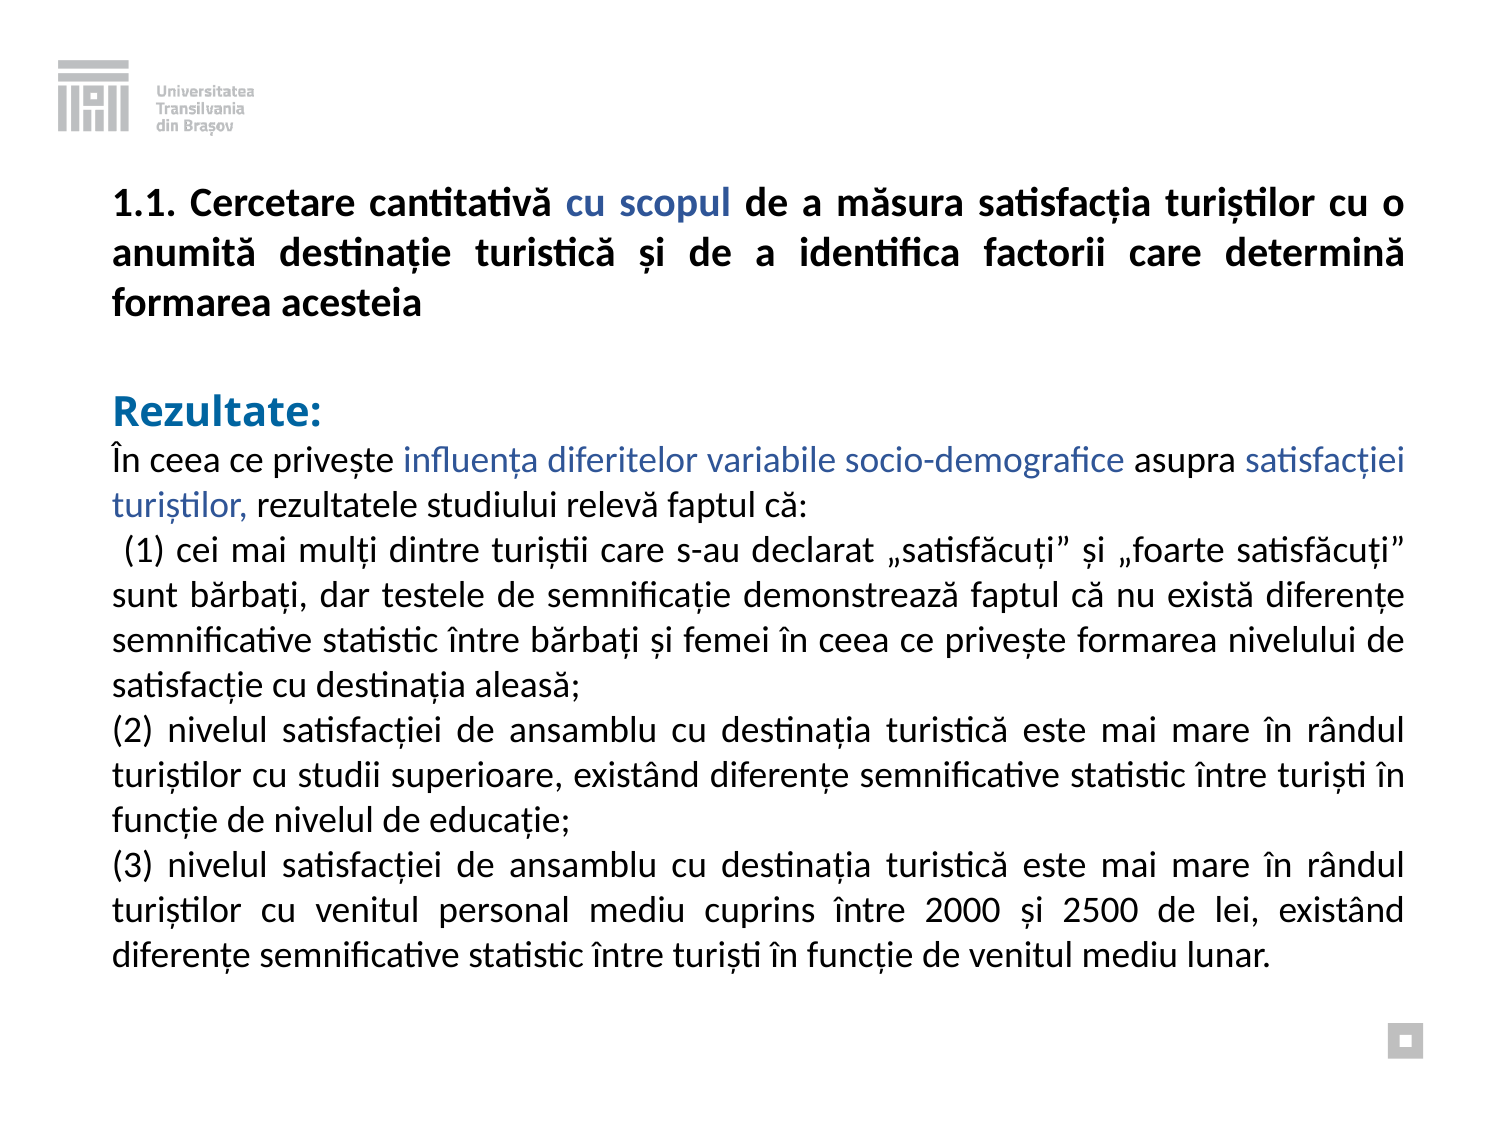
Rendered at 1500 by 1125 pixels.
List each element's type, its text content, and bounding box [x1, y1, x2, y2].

picture [58, 60, 254, 136]
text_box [1387, 1023, 1424, 1059]
text_box 1.1. Cercetare cantitativă cu scopul de a măsura satisfacția turiștilor cu o anumită destinație turistică și de a identifica factorii care determină formarea acesteia Rezultate: În ceea ce priveşte influenţa diferitelor variabile socio-demografice asupra satisfacţiei turiştilor, rezultatele studiului relevă faptul că: (1) cei mai mulţi dintre turiştii care s-au declarat „satisfăcuţi” şi „foarte satisfăcuţi” sunt bărbaţi, dar testele de semnificaţie demonstrează faptul că nu există diferenţe semnificative statistic între bărbaţi şi femei în ceea ce priveşte formarea nivelului de satisfacţie cu destinaţia aleasă; (2) nivelul satisfacţiei de ansamblu cu destinaţia turistică este mai mare în rândul turiştilor cu studii superioare, existând diferenţe semnificative statistic între turişti în funcţie de nivelul de educaţie; (3) nivelul satisfacţiei de ansamblu cu destinaţia turistică este mai mare în rândul turiştilor cu venitul personal mediu cuprins între 2000 şi 2500 de lei, existând diferenţe semnificative statistic între turişti în funcţie de venitul mediu lunar. [97, 167, 1420, 1125]
